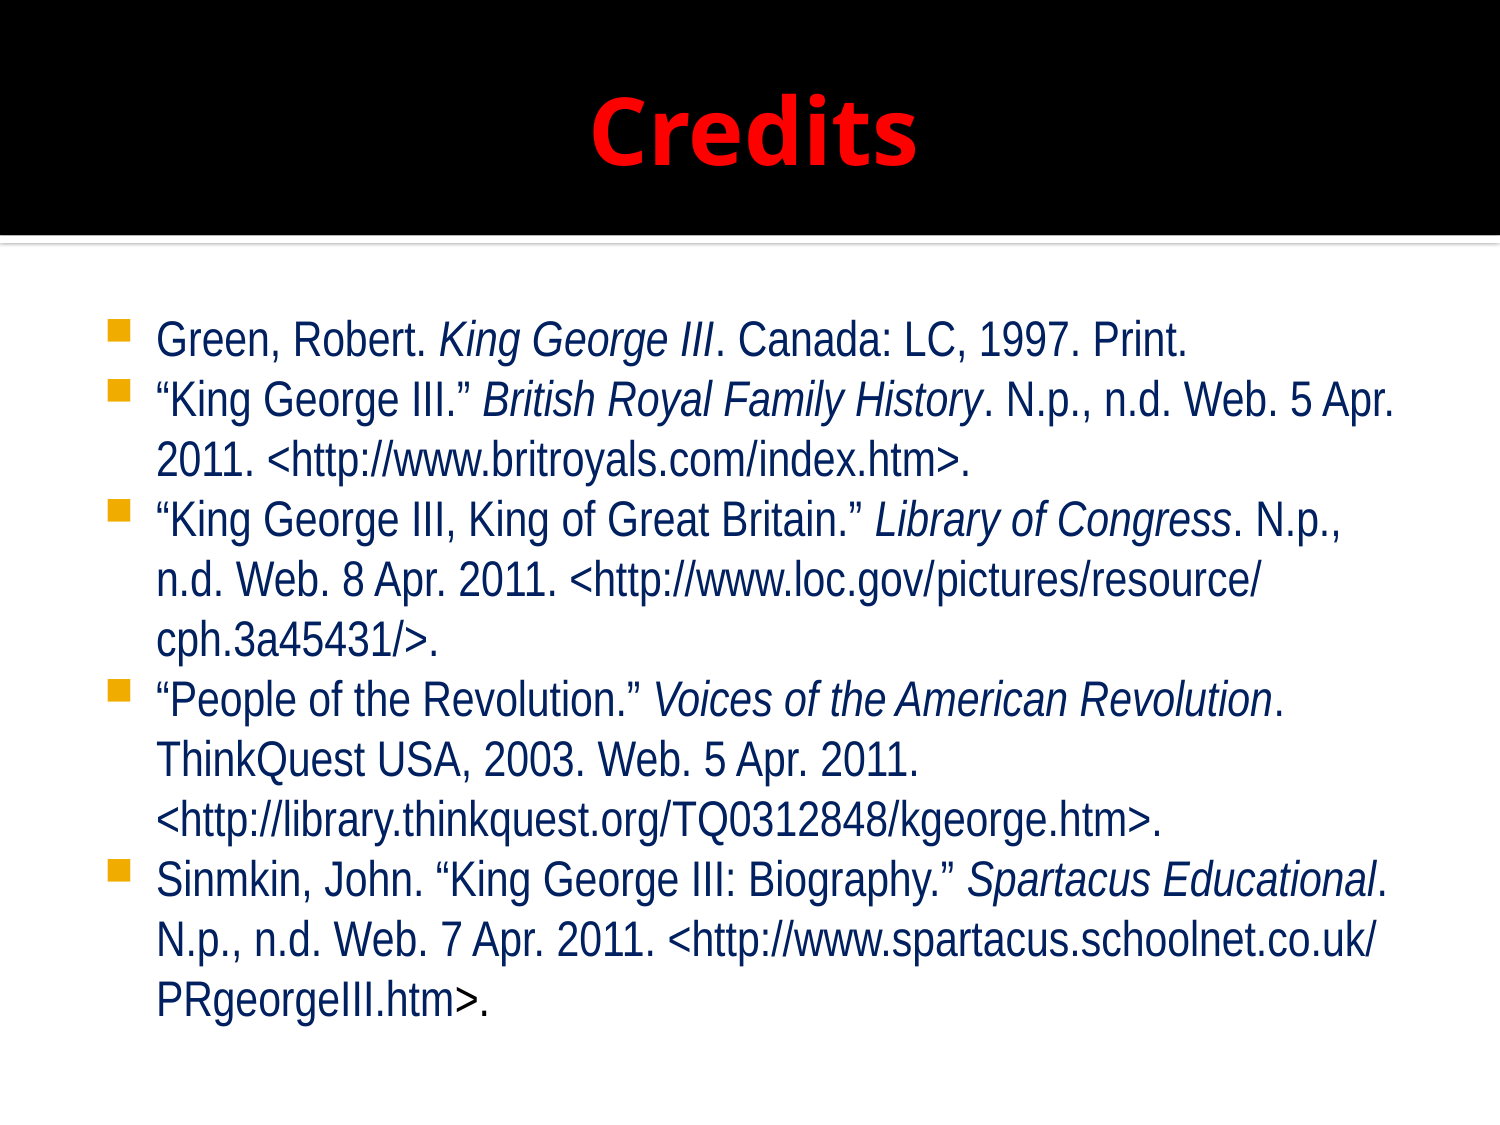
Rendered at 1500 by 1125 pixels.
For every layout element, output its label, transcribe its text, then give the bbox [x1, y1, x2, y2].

list Green, Robert. King George III. Canada: LC, 1997. Print. “King George III.” British Royal Family History. N.p., n.d. Web. 5 Apr. 2011. <http://www.britroyals.com/‌index.htm>. “King George III, King of Great Britain.” Library of Congress. N.p., n.d. Web. 8 Apr. 2011. <http://www.loc.gov/‌pictures/‌resource/‌cph.3a45431/>. “People of the Revolution.” Voices of the American Revolution. ThinkQuest USA, 2003. Web. 5 Apr. 2011. <http://library.thinkquest.org/‌TQ0312848/‌kgeorge.htm>. Sinmkin, John. “King George III: Biography.” Spartacus Educational. N.p., n.d. Web. 7 Apr. 2011. <http://www.spartacus.schoolnet.co.uk/‌PRgeorgeIII.htm>. [75, 291, 1425, 1050]
title Credits [75, 25, 1425, 231]
